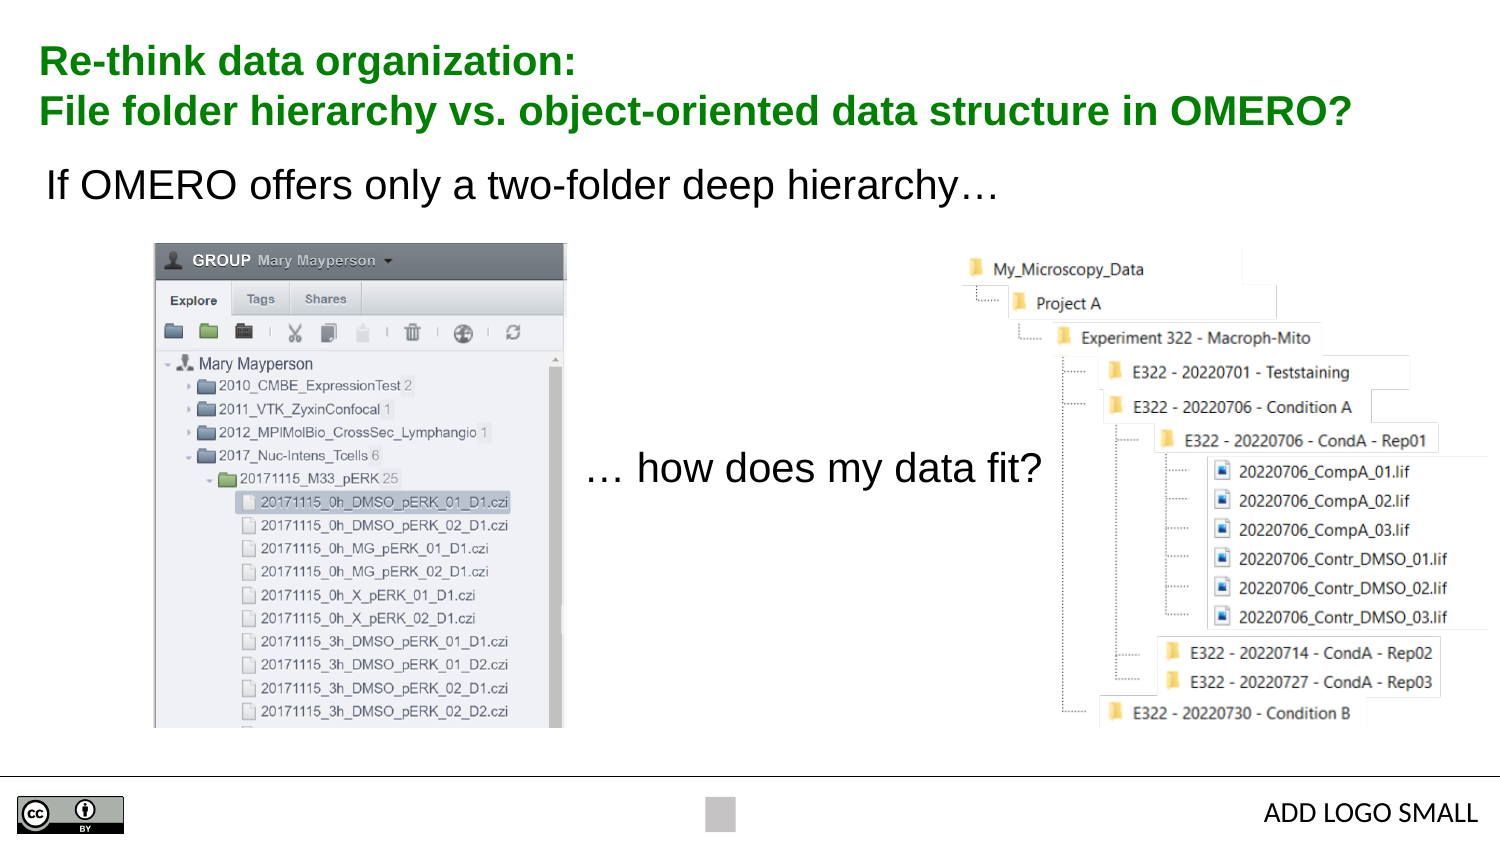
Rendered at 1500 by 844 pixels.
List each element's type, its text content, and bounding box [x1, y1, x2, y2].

text_box [705, 796, 736, 833]
text_box … how does my data fit? [568, 433, 962, 499]
picture [962, 249, 1488, 728]
text_box Re-think data organization: File folder hierarchy vs. object-oriented data structure in OMERO? [24, 26, 1395, 75]
picture [17, 796, 124, 834]
picture [153, 243, 567, 728]
text_box If OMERO offers only a two-folder deep hierarchy… [30, 150, 1017, 215]
